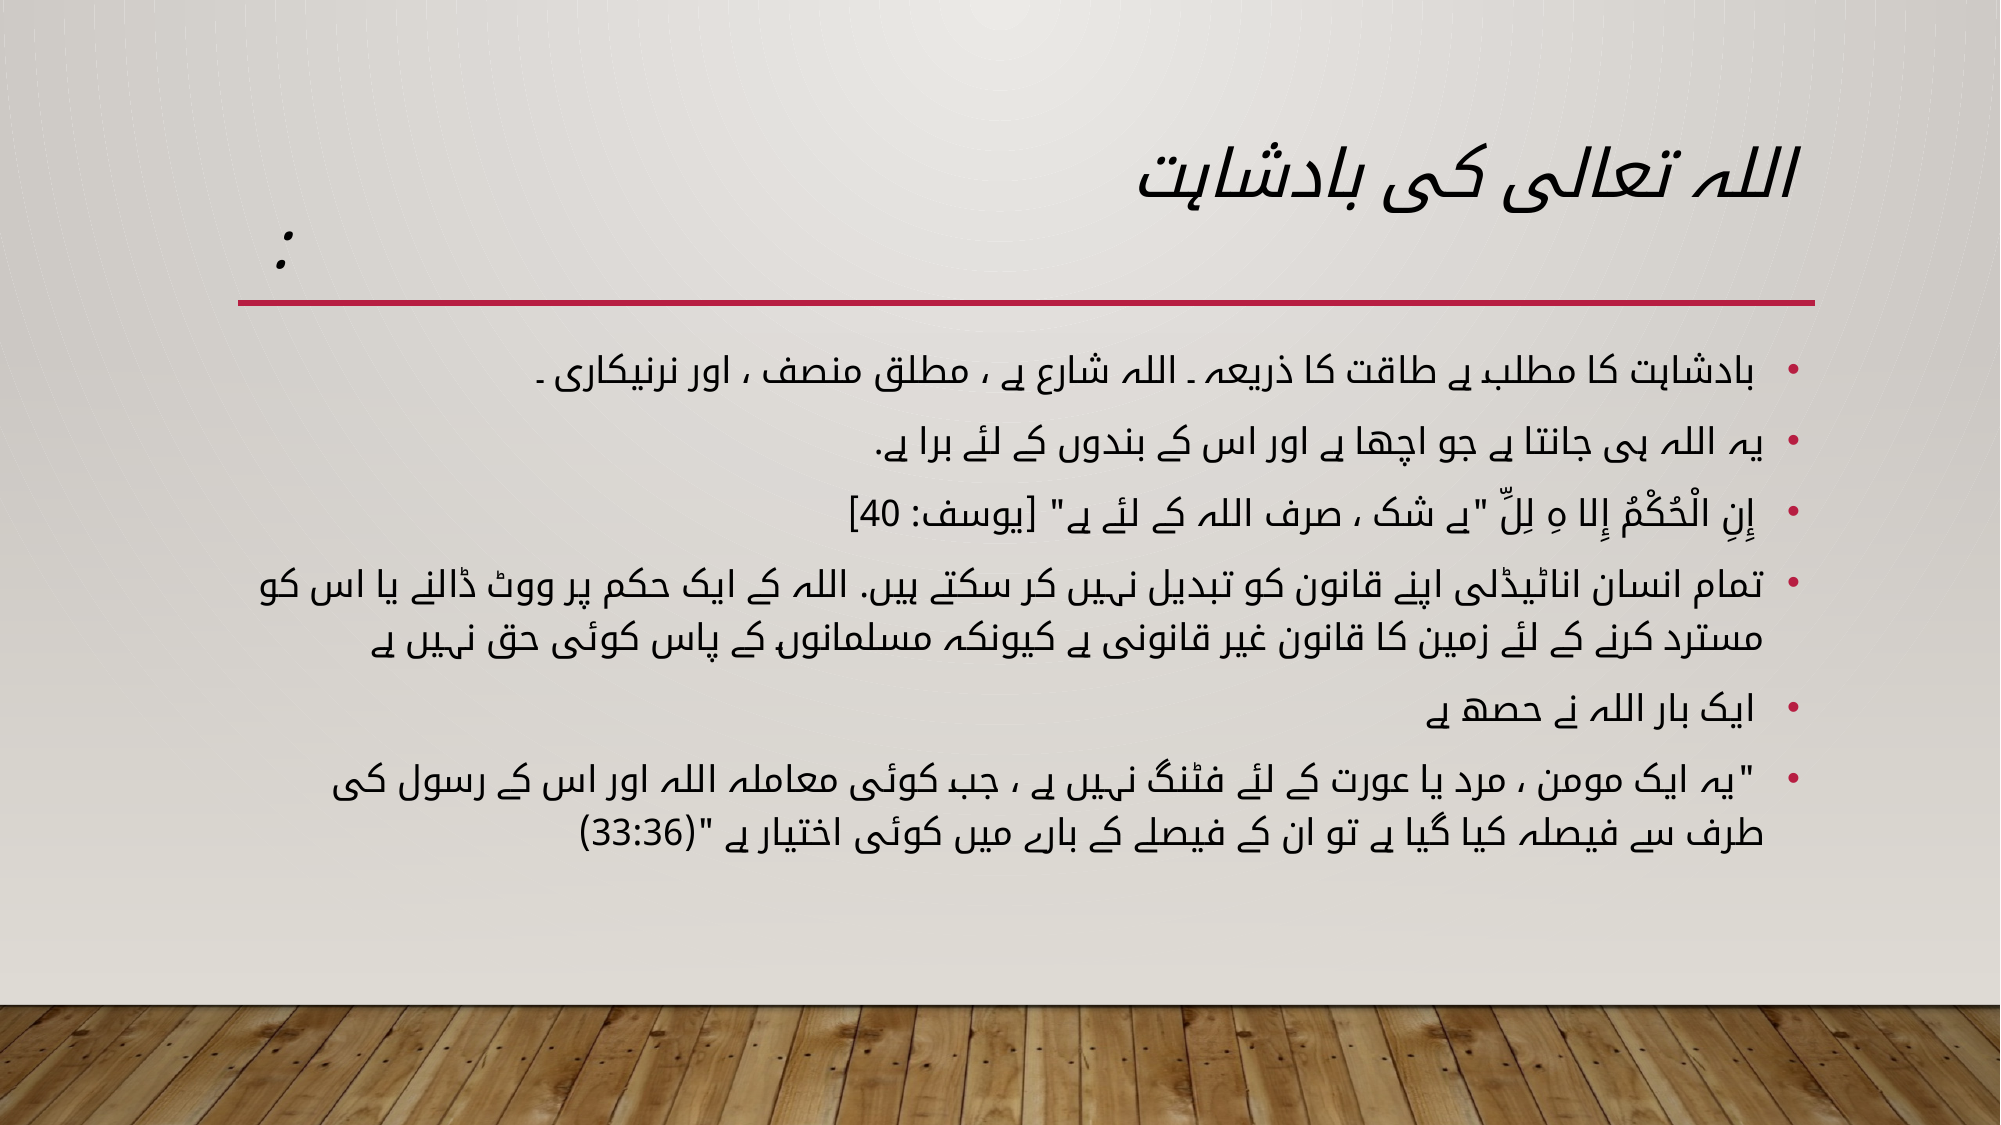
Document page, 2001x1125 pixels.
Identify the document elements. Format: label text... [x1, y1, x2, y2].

list بادشاہت کا مطلب ہے طاقت کا ذریعہ ۔ اللہ شارع ہے ، مطلق منصف ، اور نرنیکاری ۔ یہ اللہ ہی جانتا ہے جو اچھا ہے اور اس کے بندوں کے لئے برا ہے. إِنِ الْحُكْمُ إِلا هِ لِلِّ "بے شک ، صرف اللہ کے لئے ہے" [یوسف: 40] تمام انسان اناٹیڈلی اپنے قانون کو تبدیل نہیں کر سکتے ہیں. اللہ کے ایک حکم پر ووٹ ڈالنے یا اس کو مسترد کرنے کے لئے زمین کا قانون غیر قانونی ہے کیونکہ مسلمانوں کے پاس کوئی حق نہیں ہے ایک بار اللہ نے حصھ ہے "یہ ایک مومن ، مرد یا عورت کے لئے فٹنگ نہیں ہے ، جب کوئی معاملہ اللہ اور اس کے رسول کی طرف سے فیصلہ کیا گیا ہے تو ان کے فیصلے کے بارے میں کوئی اختیار ہے "(33:36) [238, 330, 1814, 897]
title اللہ تعالی کی بادشاہت : [238, 131, 1814, 305]
picture [0, 1005, 2000, 1125]
